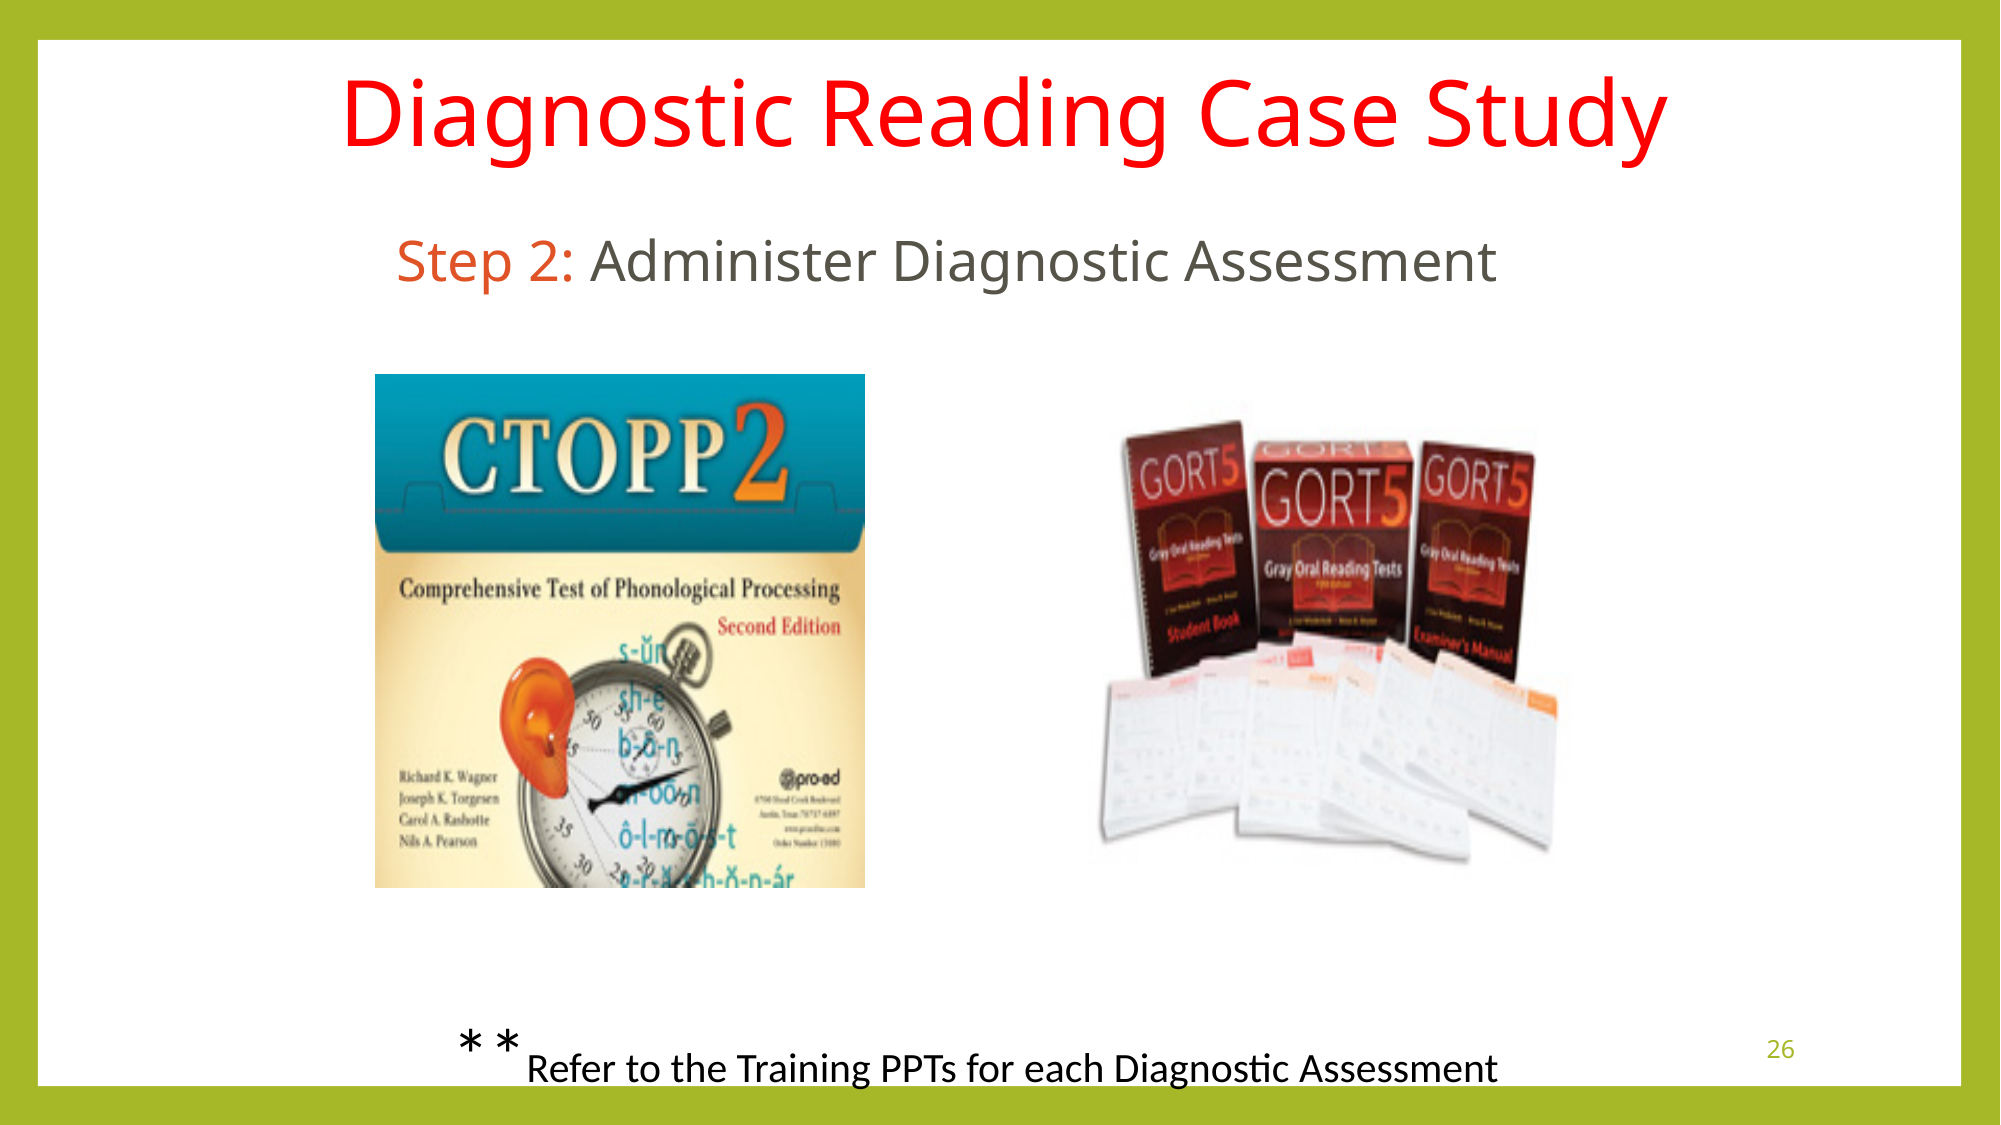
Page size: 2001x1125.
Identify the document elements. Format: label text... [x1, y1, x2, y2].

slide_number 26 [1530, 1020, 1811, 1081]
text_box **Refer to the Training PPTs for each Diagnostic Assessment [324, 999, 1525, 1125]
title Diagnostic Reading Case Study [324, 4, 1713, 226]
picture [374, 374, 865, 888]
picture [1087, 374, 1578, 893]
list Step 2: Administer Diagnostic Assessment [287, 226, 1750, 352]
